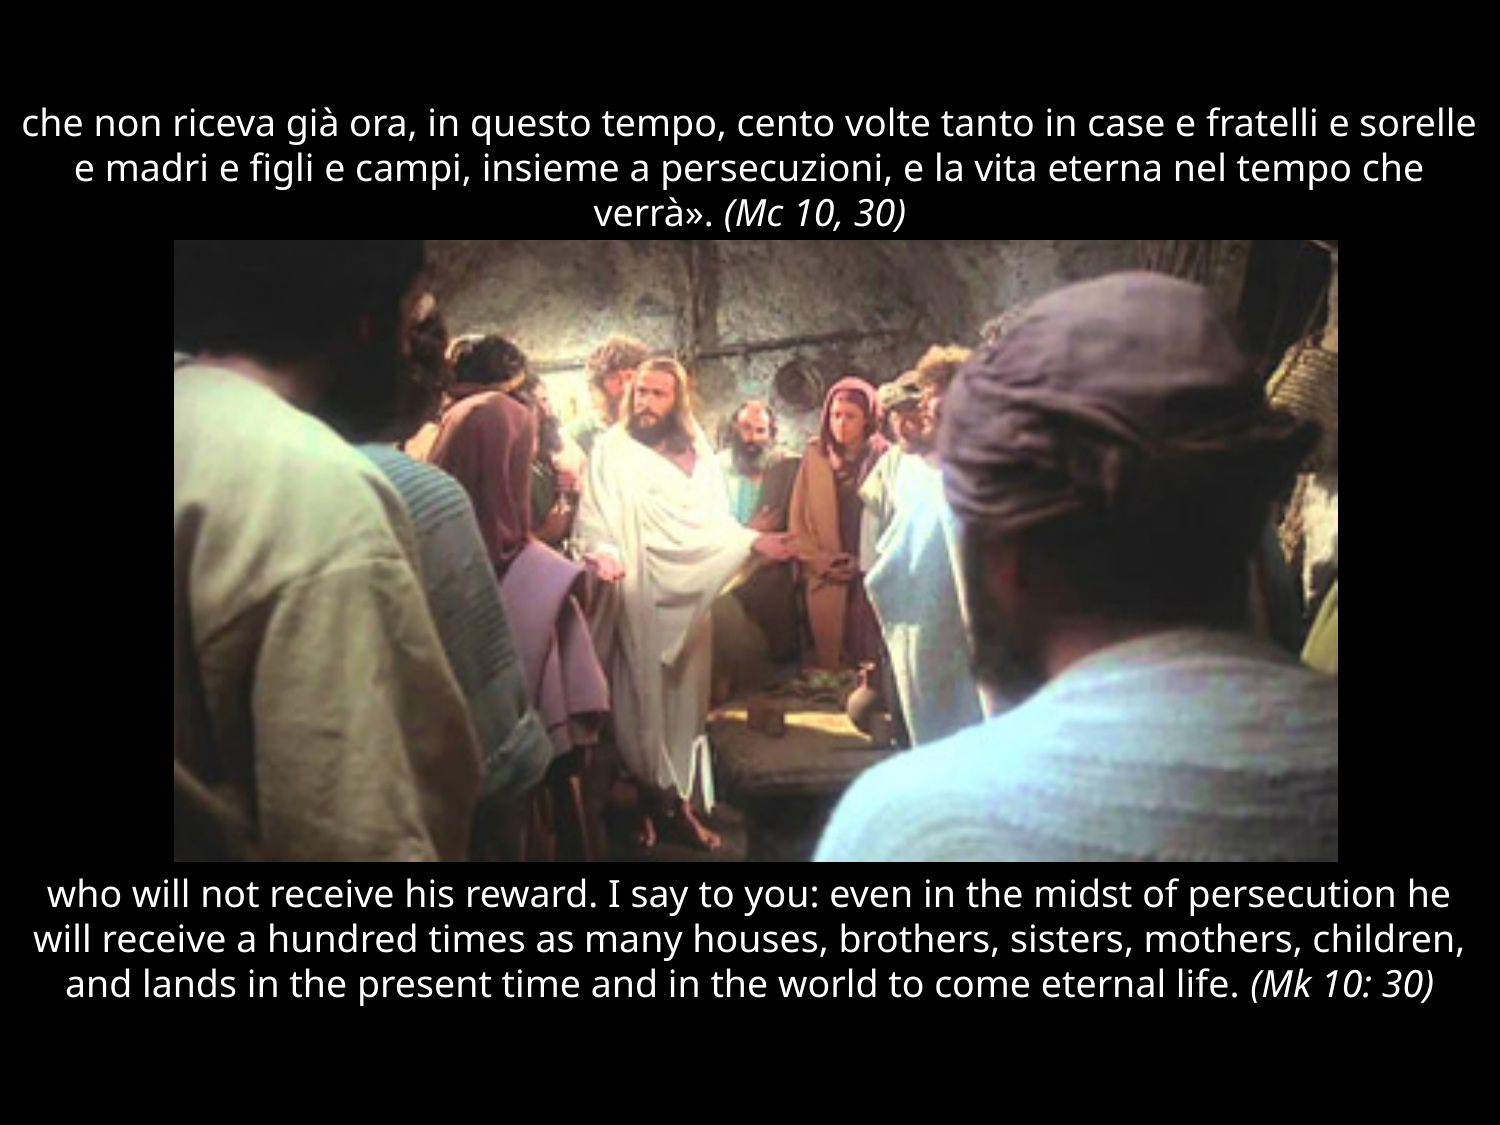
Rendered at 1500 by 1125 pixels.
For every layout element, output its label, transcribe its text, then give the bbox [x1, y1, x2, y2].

picture [174, 240, 1338, 862]
title che non riceva già ora, in questo tempo, cento volte tanto in case e fratelli e sorelle e madri e figli e campi, insieme a persecuzioni, e la vita eterna nel tempo che verrà». (Mc 10, 30) [0, 50, 1500, 238]
text_box who will not receive his reward. I say to you: even in the midst of persecution he will receive a hundred times as many houses, brothers, sisters, mothers, children, and lands in the present time and in the world to come eternal life. (Mk 10: 30) [0, 862, 1500, 1013]
